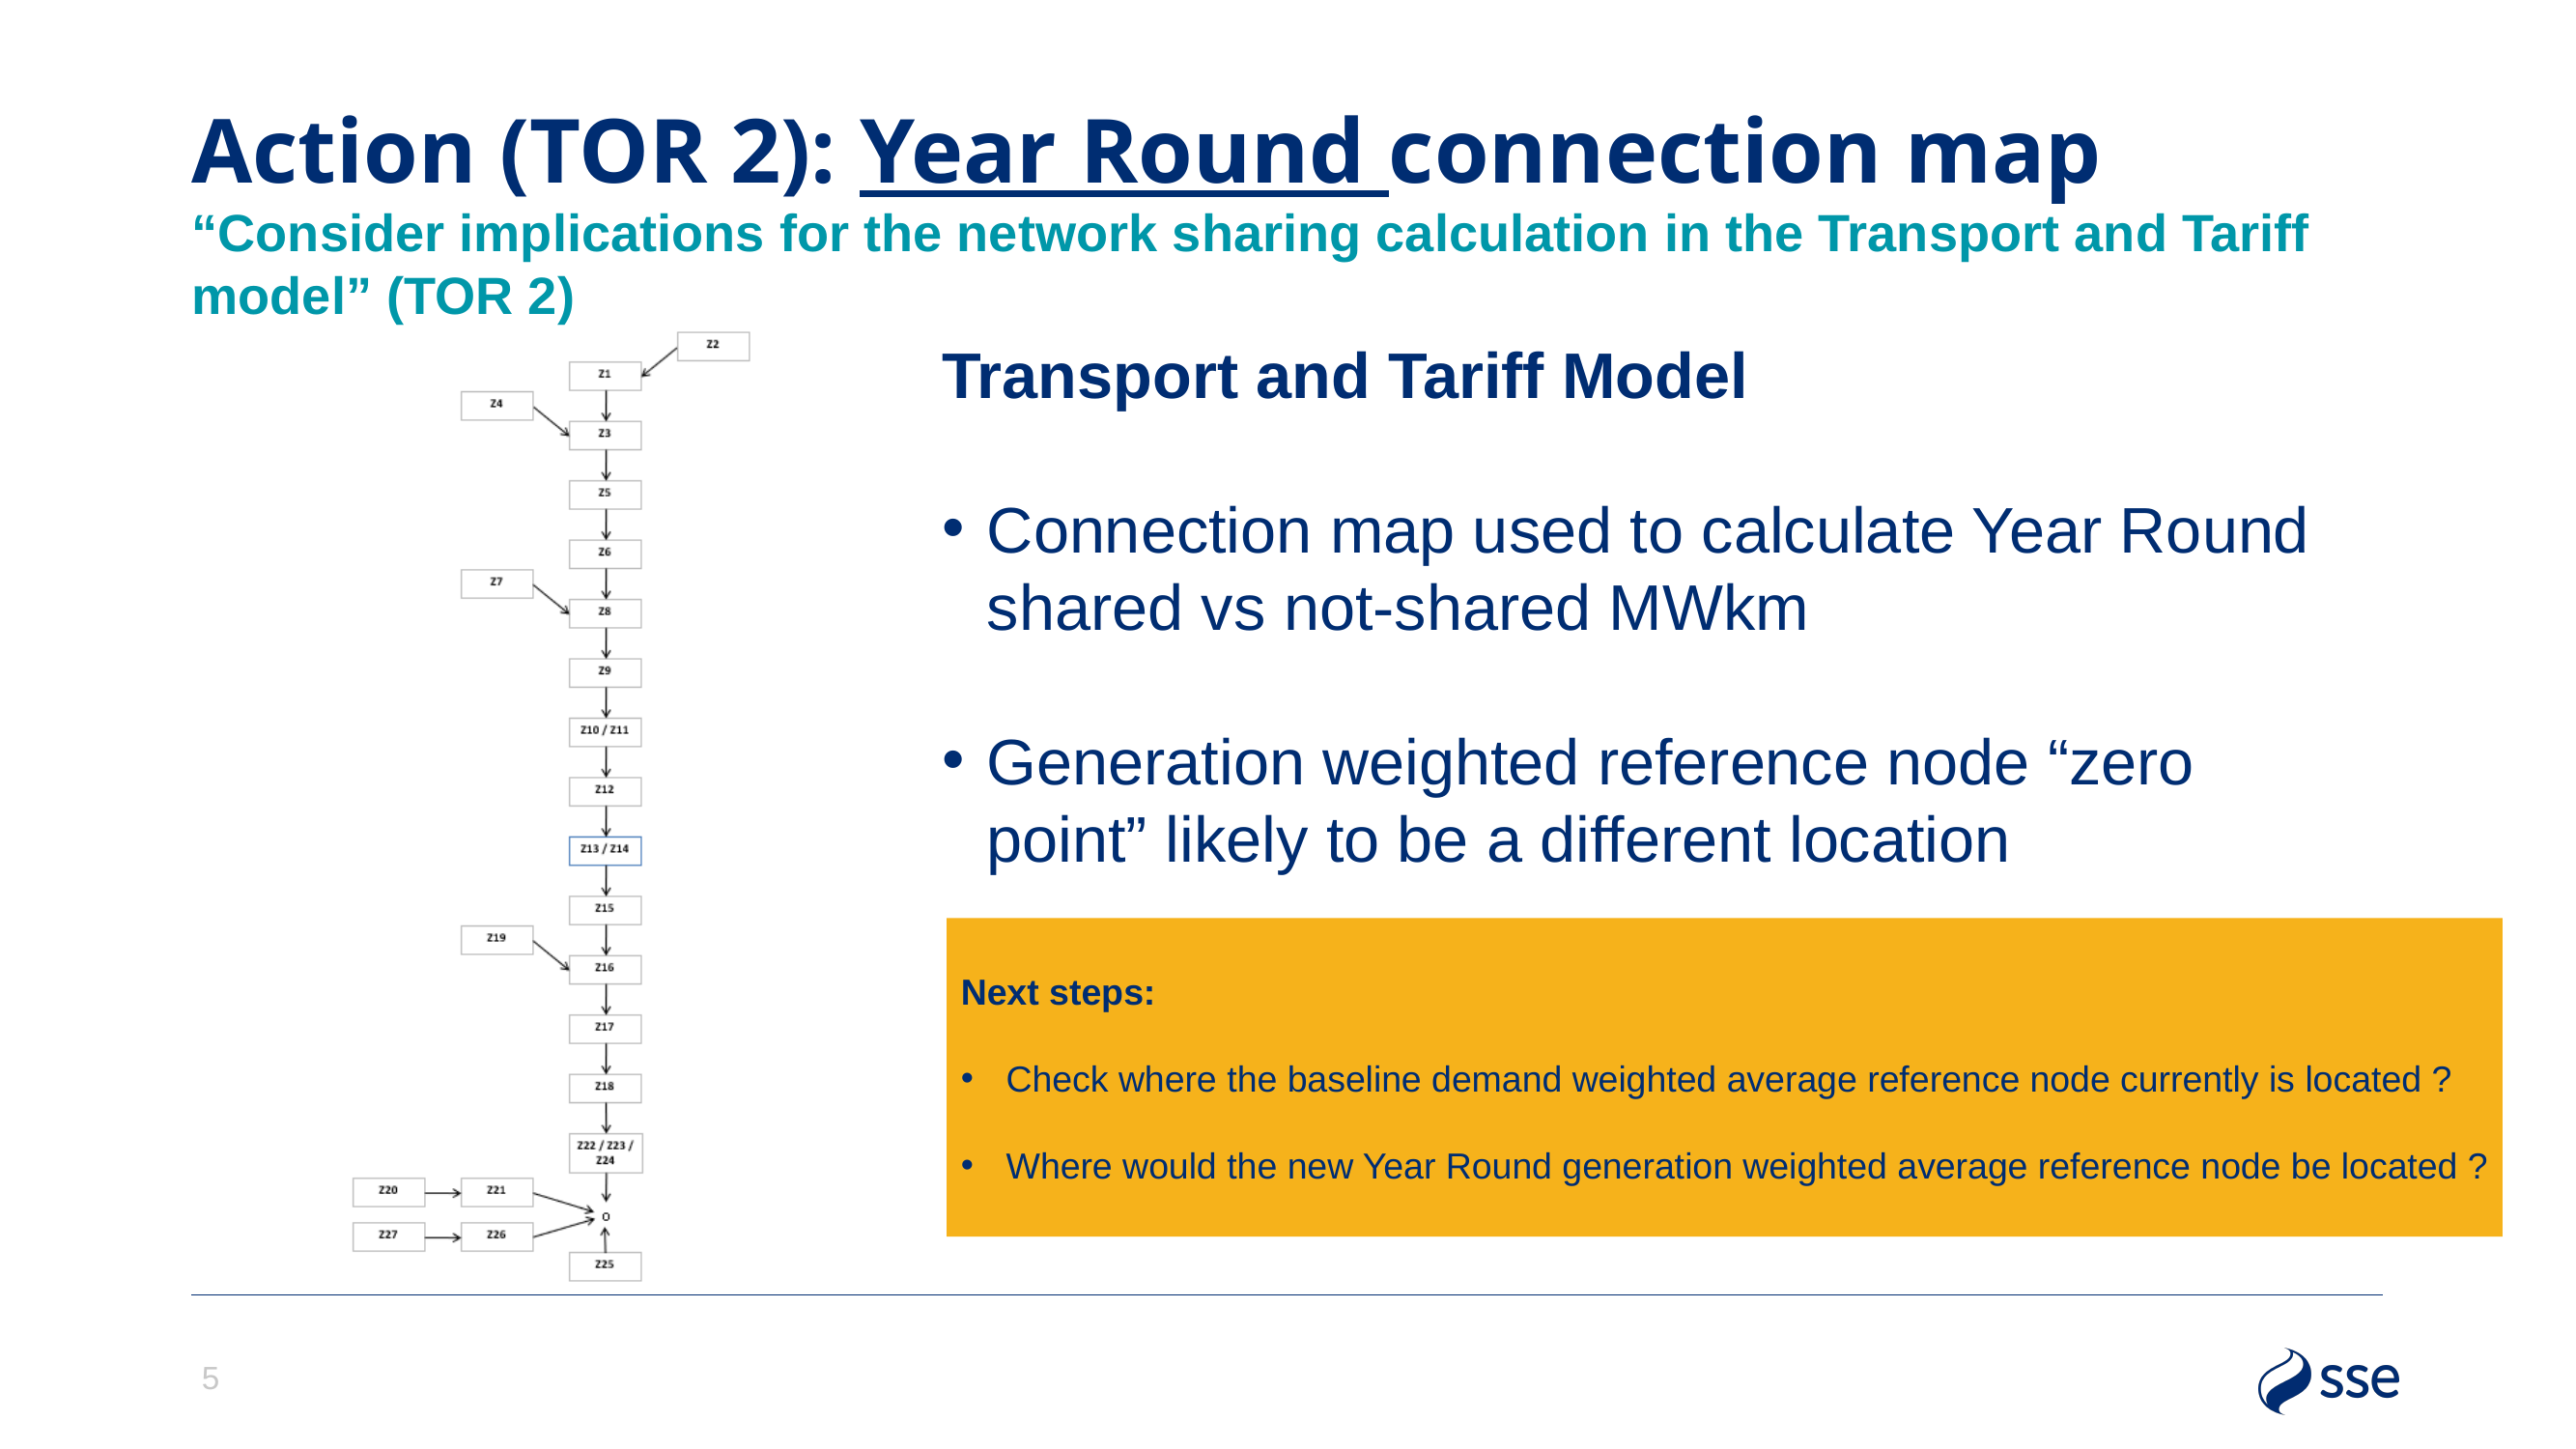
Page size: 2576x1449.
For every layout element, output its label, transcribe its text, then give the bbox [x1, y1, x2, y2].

picture [328, 327, 808, 1286]
picture [2258, 1348, 2399, 1415]
text_box Transport and Tariff Model Connection map used to calculate Year Round shared vs not-shared MWkm Generation weighted reference node “zero point” likely to be a different location [927, 327, 2341, 925]
text_box Next steps: Check where the baseline demand weighted average reference node currently is located ? Where would the new Year Round generation weighted average reference node be located ? [947, 918, 2503, 1237]
slide_number 5 [187, 1338, 264, 1416]
list “Consider implications for the network sharing calculation in the Transport and Tariff model” (TOR 2) [177, 192, 2399, 297]
title Action (TOR 2): Year Round connection map [177, 64, 2399, 192]
